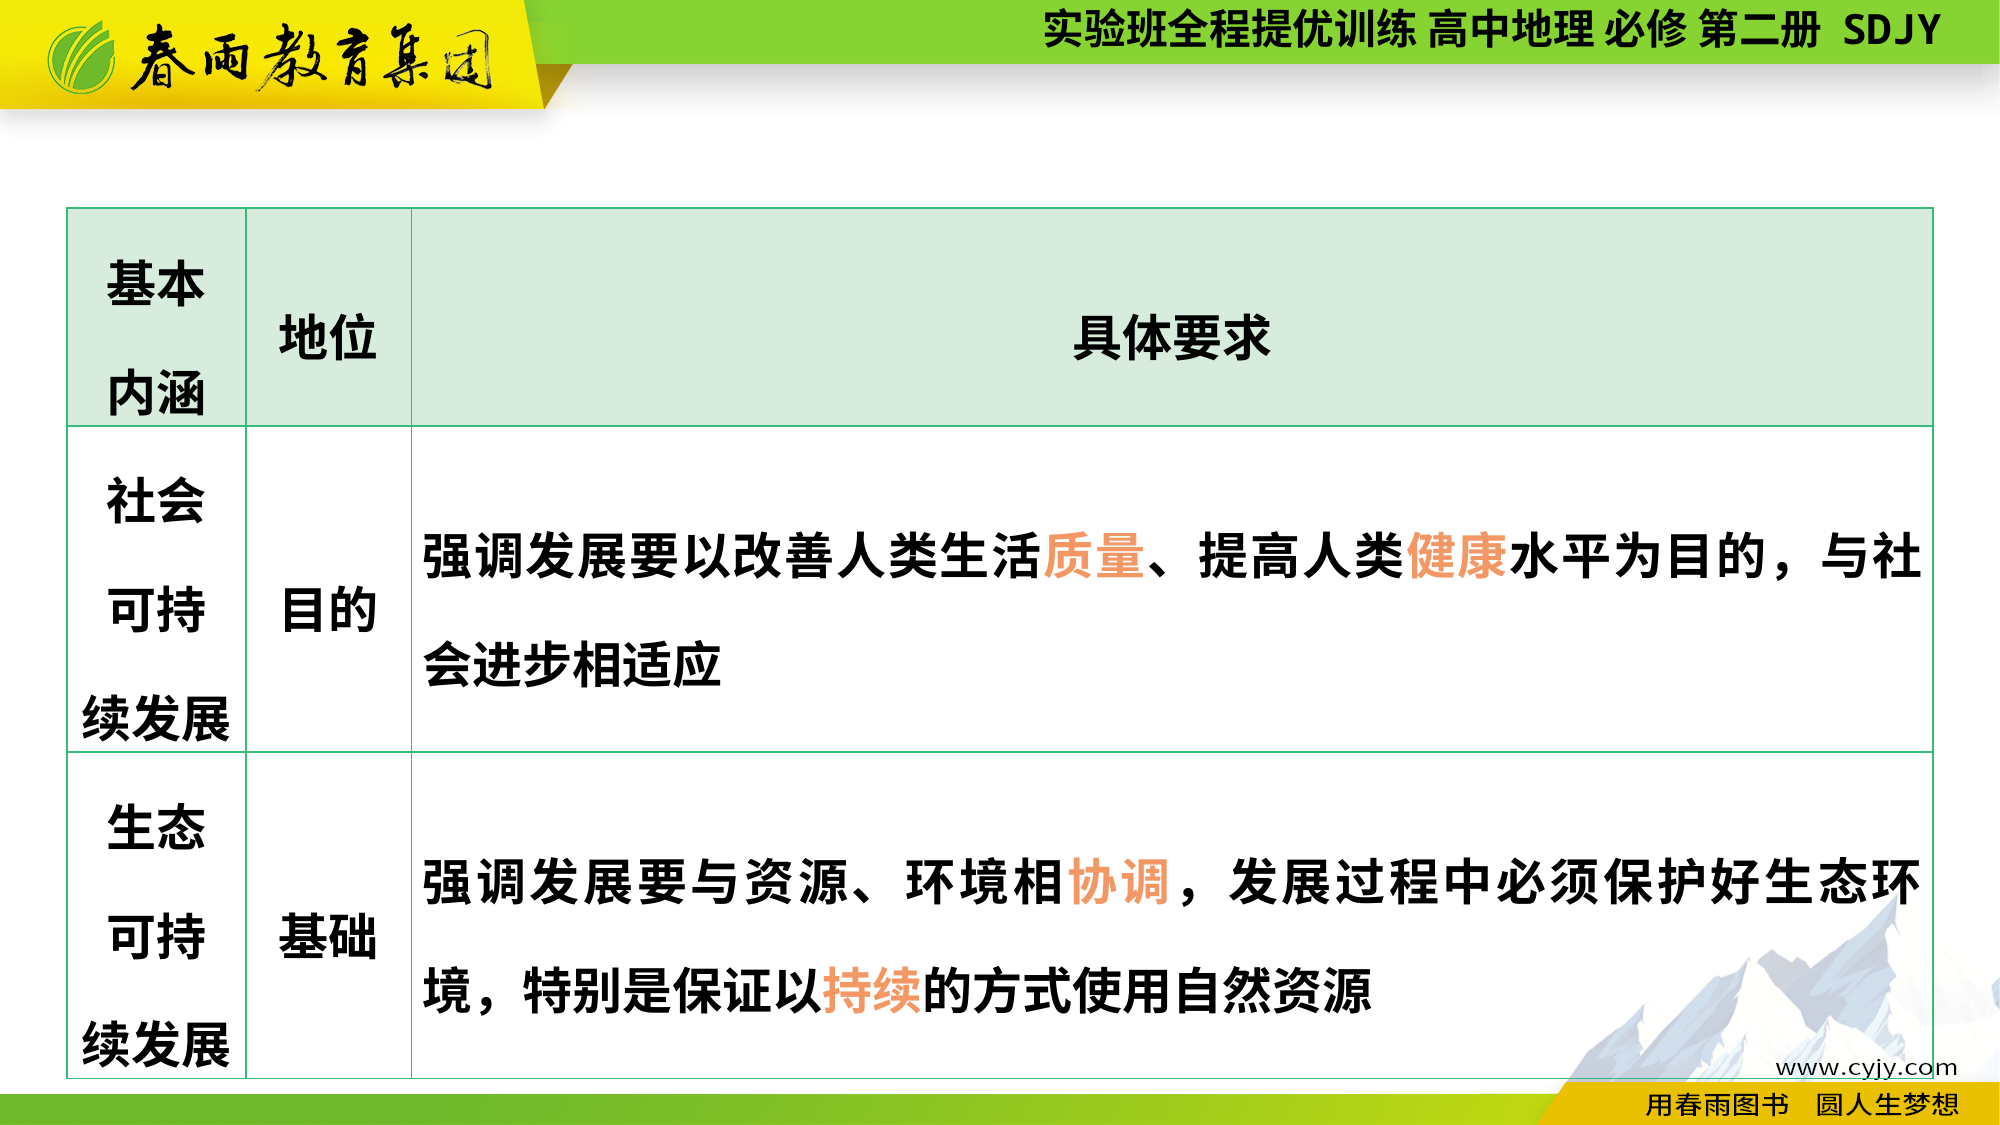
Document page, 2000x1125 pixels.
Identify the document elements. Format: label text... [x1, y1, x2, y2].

table_cell 基础 [247, 753, 411, 1078]
table_cell 目的 [247, 427, 411, 751]
picture [0, 0, 2000, 1125]
table_cell 强调发展要以改善人类生活质量、提高人类健康水平为目的，与社会进步相适应 [412, 427, 1932, 751]
table_header 具体要求 [412, 209, 1932, 425]
table_cell 强调发展要与资源、环境相协调，发展过程中必须保护好生态环境，特别是保证以持续的方式使用自然资源 [412, 753, 1932, 1078]
table_header 地位 [247, 209, 411, 425]
table_header 基本 内涵 [68, 209, 245, 425]
table_cell 生态 可持 续发展 [68, 753, 245, 1078]
table_cell 社会 可持 续发展 [68, 427, 245, 751]
